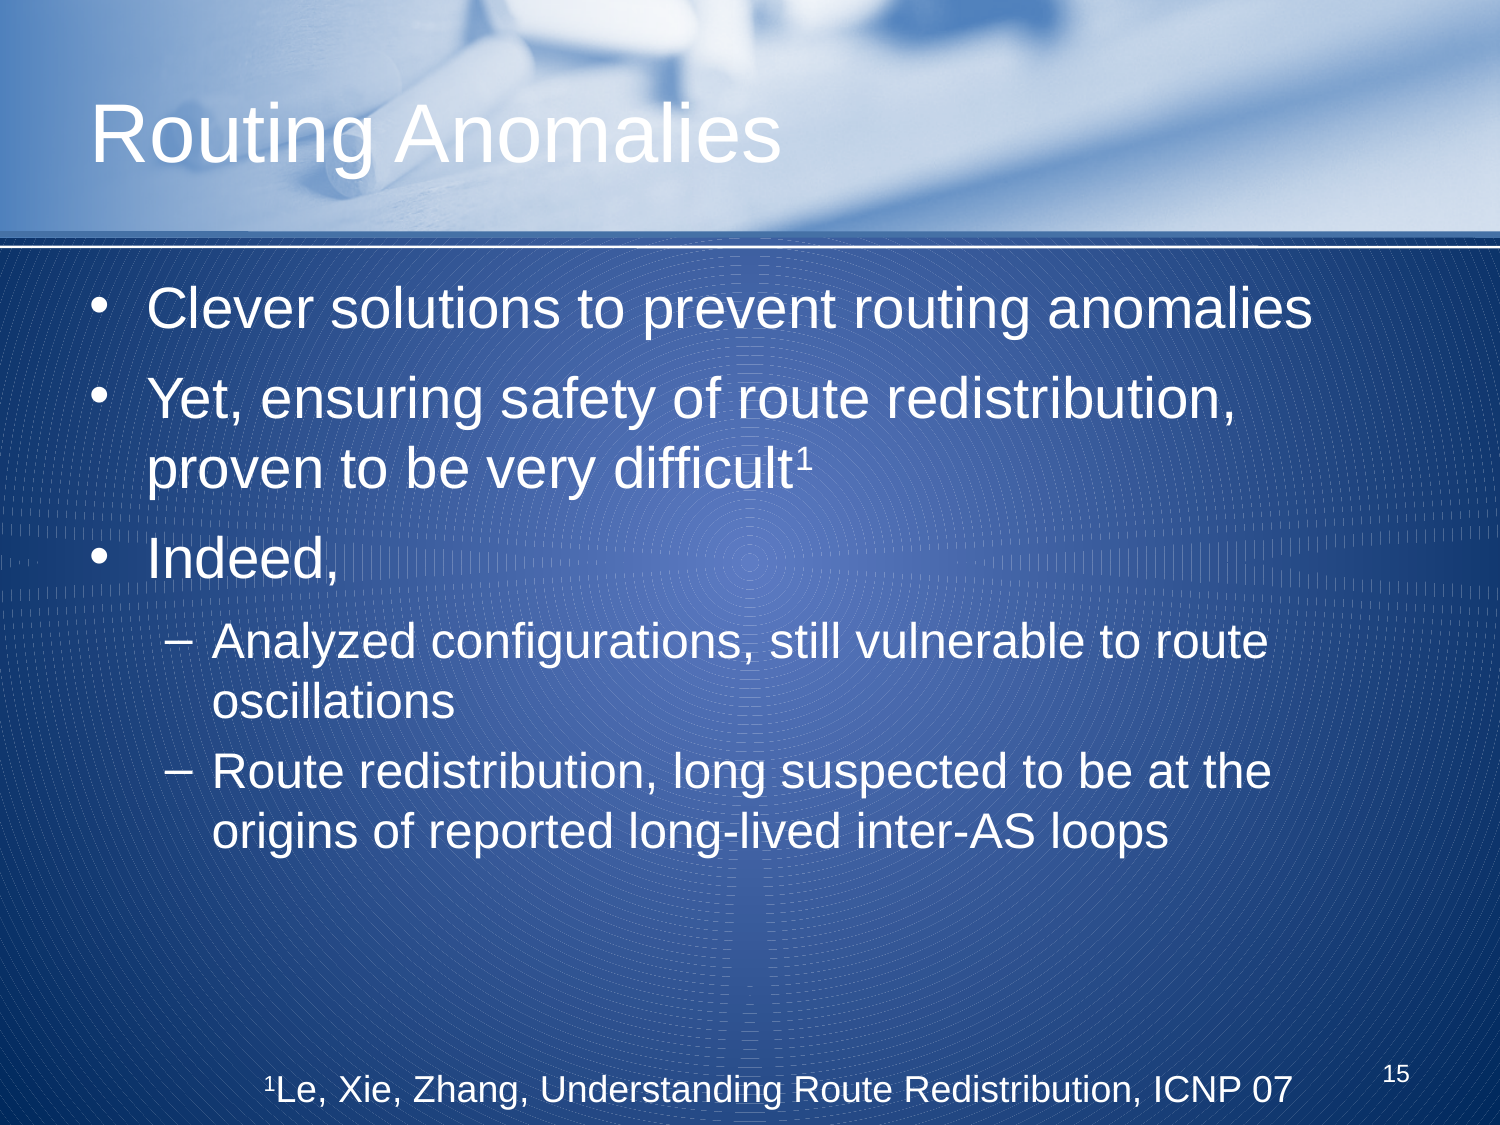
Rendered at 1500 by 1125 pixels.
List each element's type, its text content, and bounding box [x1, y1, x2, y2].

slide_number 15 [1074, 1042, 1425, 1103]
text_box 1Le, Xie, Zhang, Understanding Route Redistribution, ICNP 07 [248, 1062, 1310, 1118]
title Routing Anomalies [75, 24, 1425, 233]
list Clever solutions to prevent routing anomalies Yet, ensuring safety of route redistribution, proven to be very difficult1 Indeed, Analyzed configurations, still vulnerable to route oscillations Route redistribution, long suspected to be at the origins of reported long-lived inter-AS loops [75, 262, 1425, 1005]
